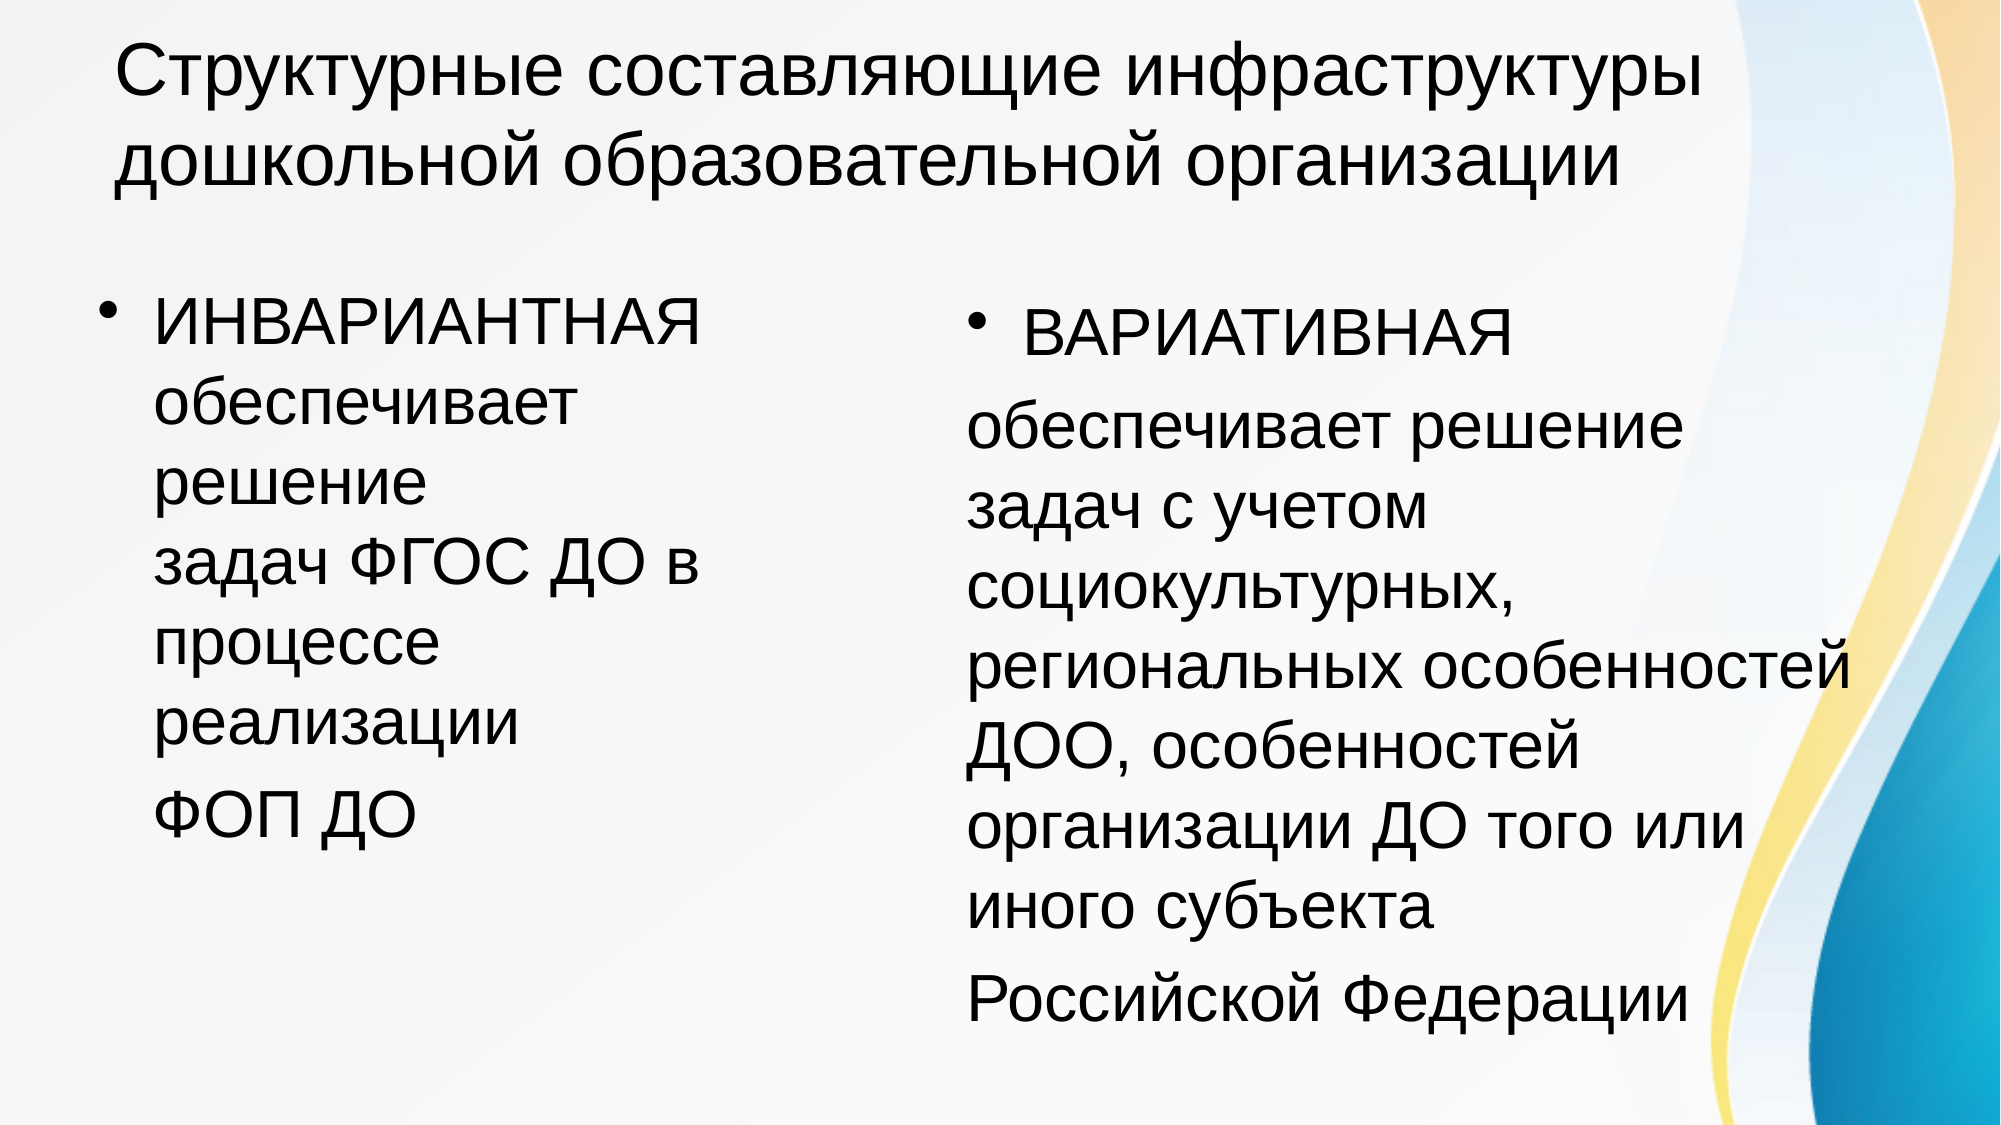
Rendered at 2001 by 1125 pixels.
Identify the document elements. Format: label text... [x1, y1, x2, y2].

picture [0, 0, 2001, 1125]
title Структурные составляющие инфраструктуры дошкольной образовательной организации [99, 30, 1901, 191]
list ВАРИАТИВНАЯ обеспечивает решение задач с учетом социокультурных, региональных особенностей ДОО, особенностей организации ДО того или иного субъекта Российской Федерации [950, 280, 1876, 1094]
list ИНВАРИАНТНАЯ обеспечивает решение задач ФГОС ДО в процессе реализации ФОП ДО [82, 270, 737, 1084]
